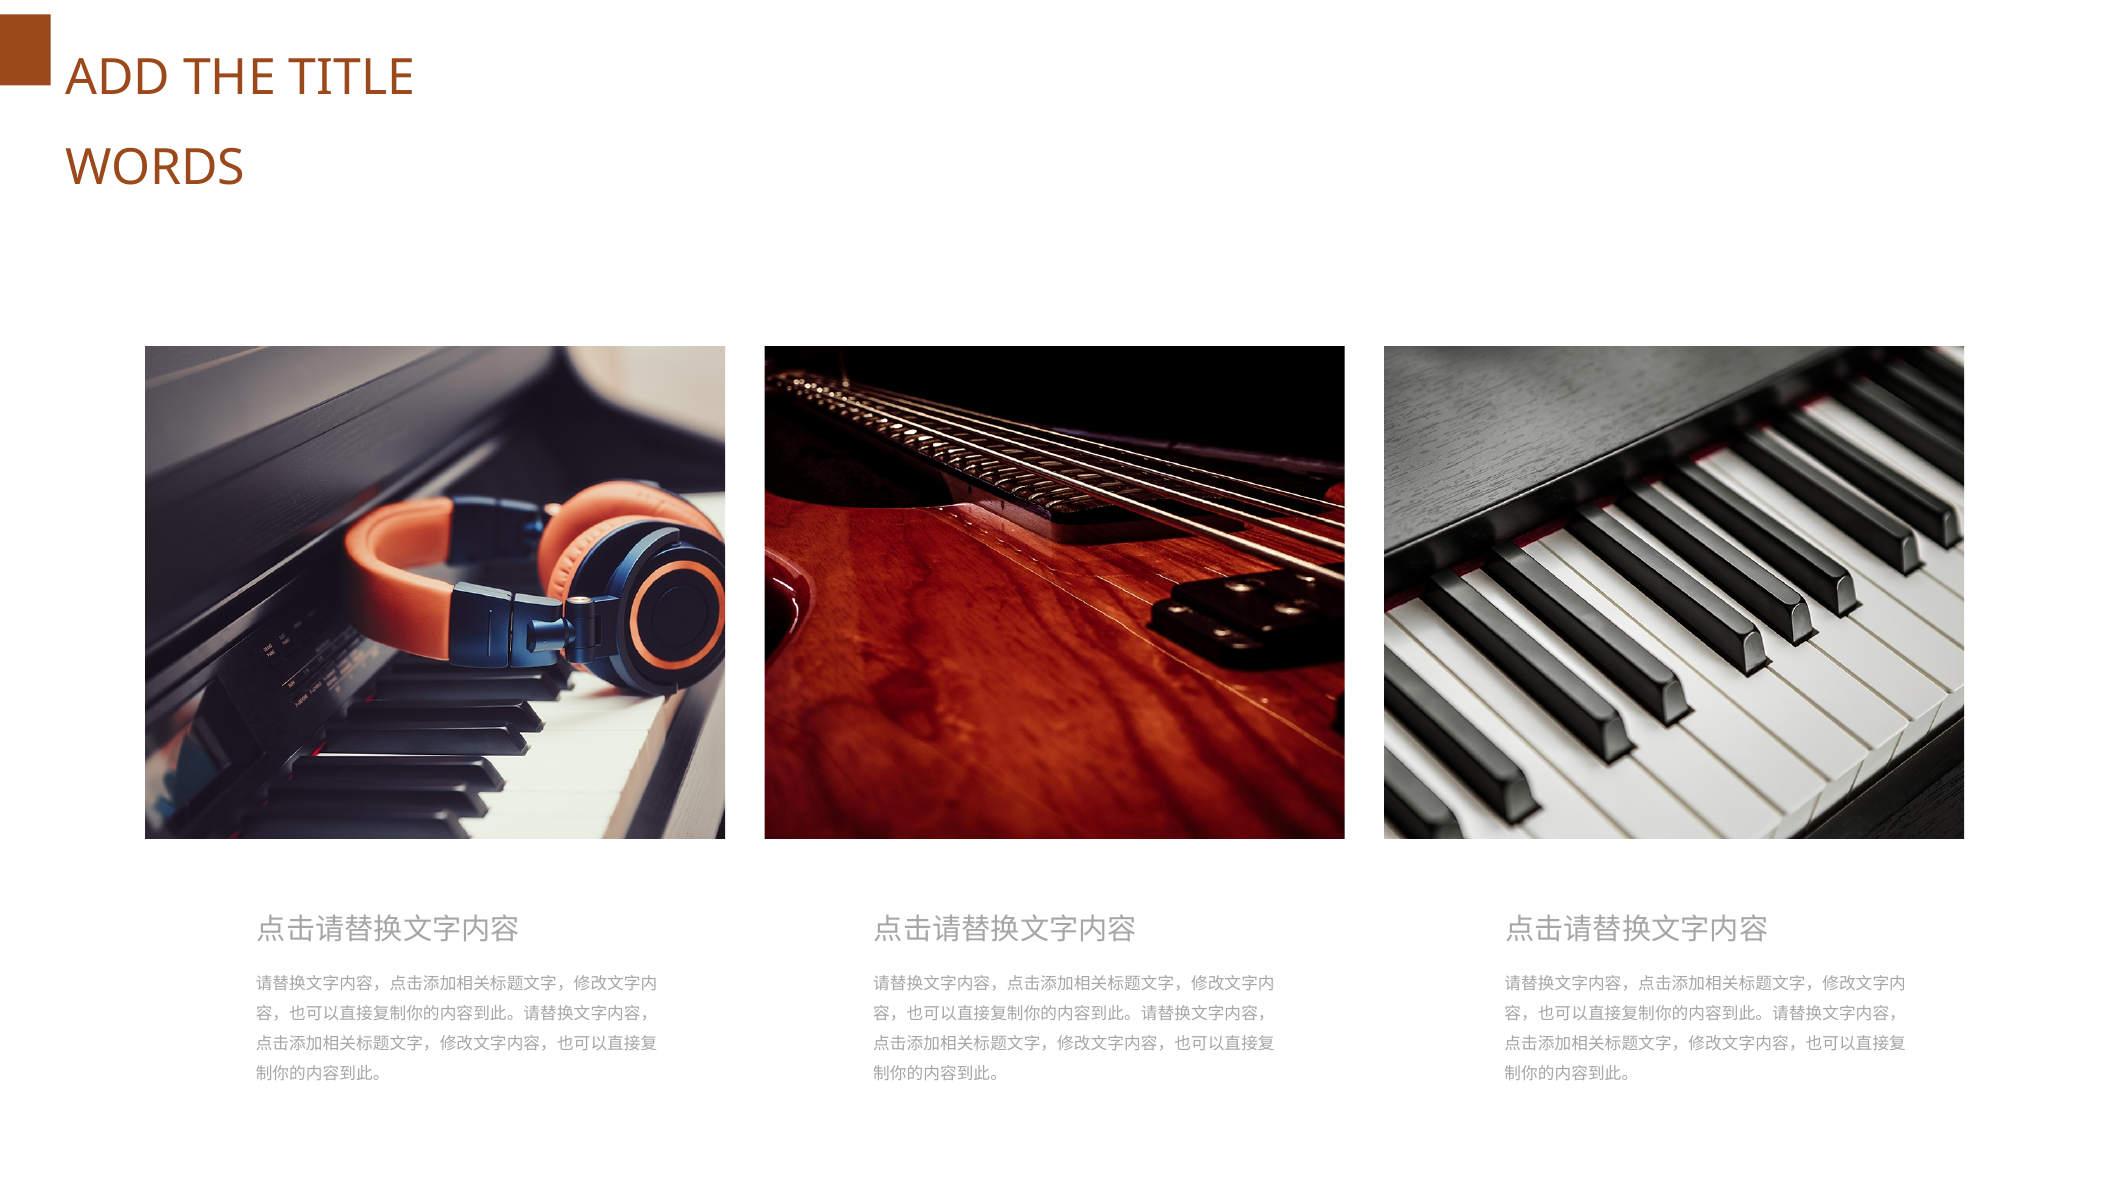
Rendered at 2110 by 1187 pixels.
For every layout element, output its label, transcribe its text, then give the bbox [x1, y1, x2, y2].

text_box [144, 346, 726, 840]
text_box [764, 346, 1346, 840]
text_box 点击请替换文字内容 [240, 902, 537, 954]
text_box 请替换文字内容，点击添加相关标题文字，修改文字内容，也可以直接复制你的内容到此。请替换文字内容，点击添加相关标题文字，修改文字内容，也可以直接复制你的内容到此。 [1488, 954, 1933, 1091]
text_box 点击请替换文字内容 [1488, 902, 1785, 954]
text_box [1383, 346, 1965, 840]
text_box 点击请替换文字内容 [857, 902, 1154, 954]
text_box ADD THE TITLE WORDS [50, 7, 583, 202]
text_box 请替换文字内容，点击添加相关标题文字，修改文字内容，也可以直接复制你的内容到此。请替换文字内容，点击添加相关标题文字，修改文字内容，也可以直接复制你的内容到此。 [239, 954, 685, 1091]
text_box 请替换文字内容，点击添加相关标题文字，修改文字内容，也可以直接复制你的内容到此。请替换文字内容，点击添加相关标题文字，修改文字内容，也可以直接复制你的内容到此。 [856, 954, 1302, 1091]
